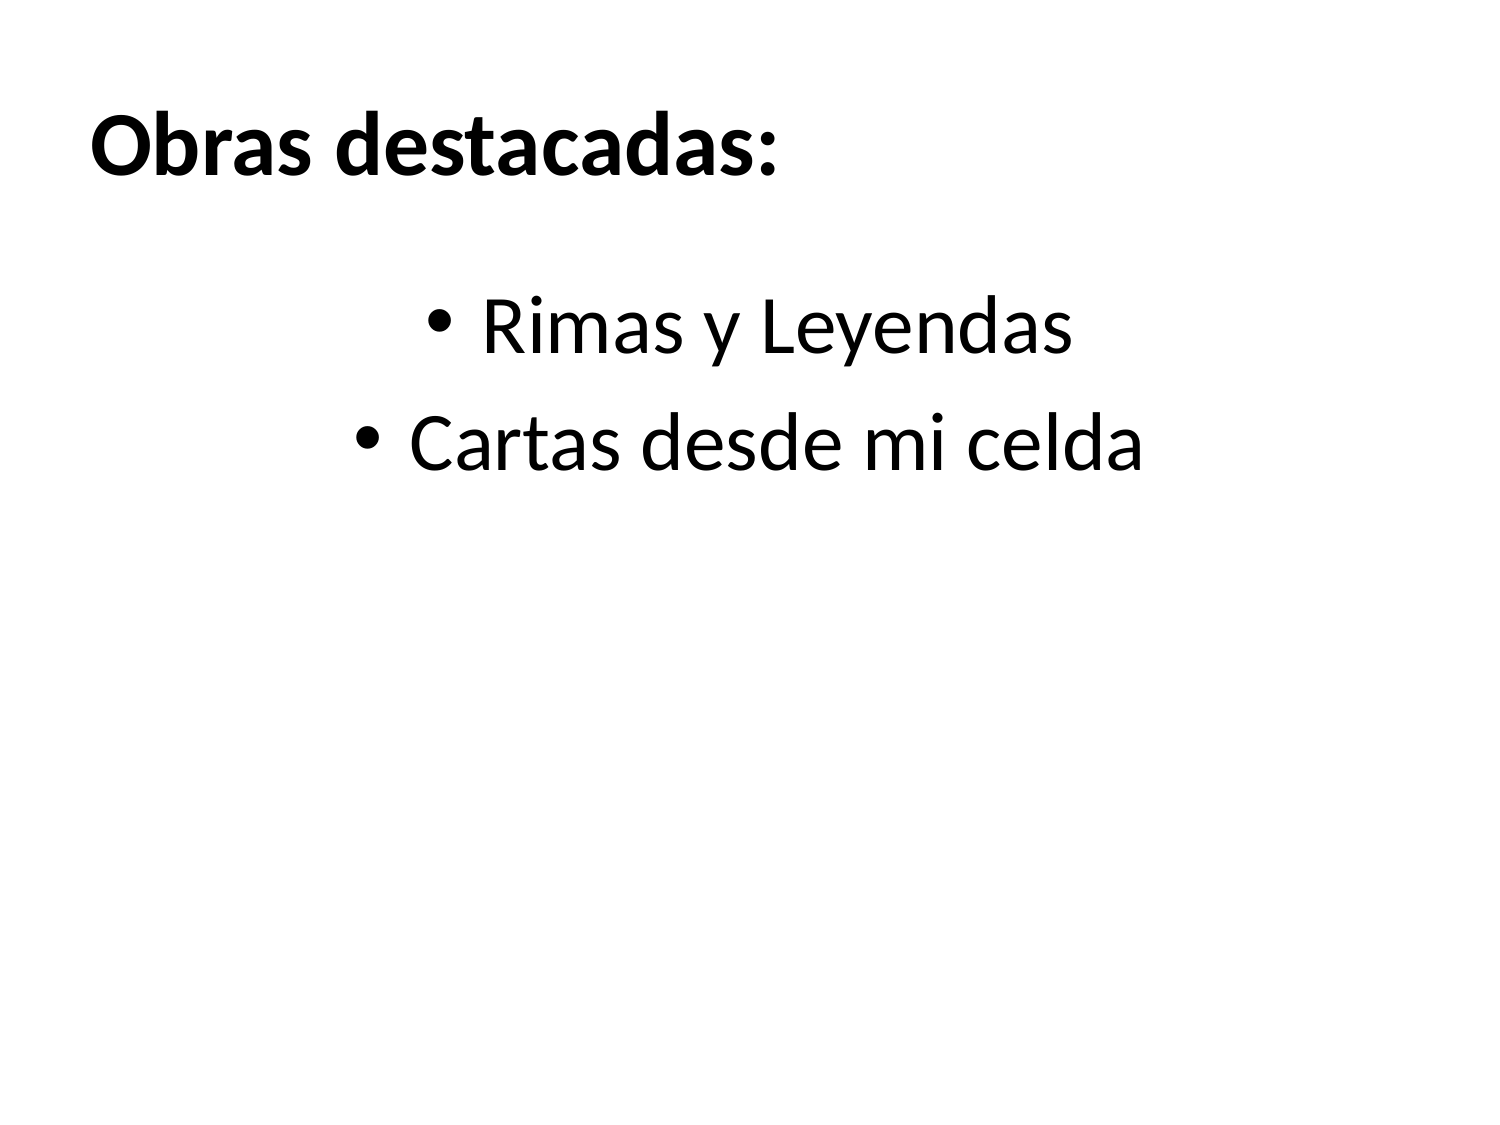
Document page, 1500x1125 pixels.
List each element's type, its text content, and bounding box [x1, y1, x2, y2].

title Obras destacadas: [75, 45, 1425, 233]
list Rimas y Leyendas Cartas desde mi celda [75, 262, 1425, 586]
